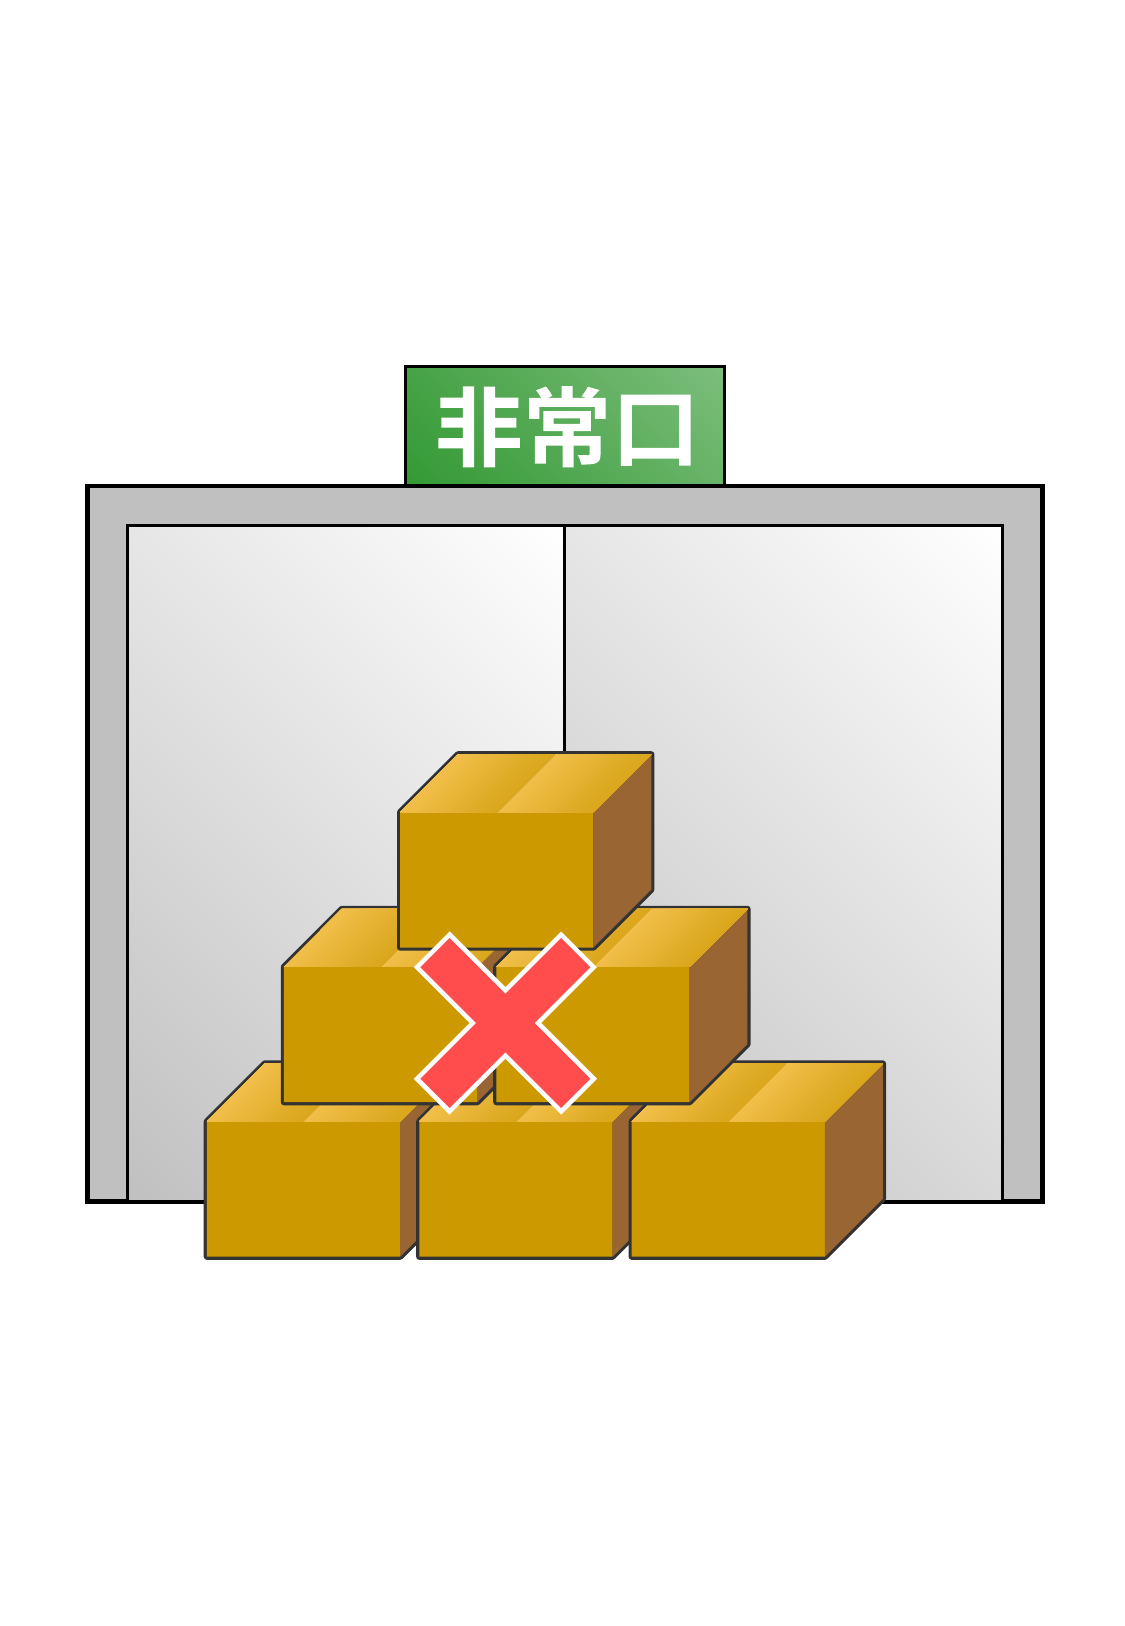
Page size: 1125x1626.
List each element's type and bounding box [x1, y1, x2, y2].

text_box [87, 366, 1043, 1257]
